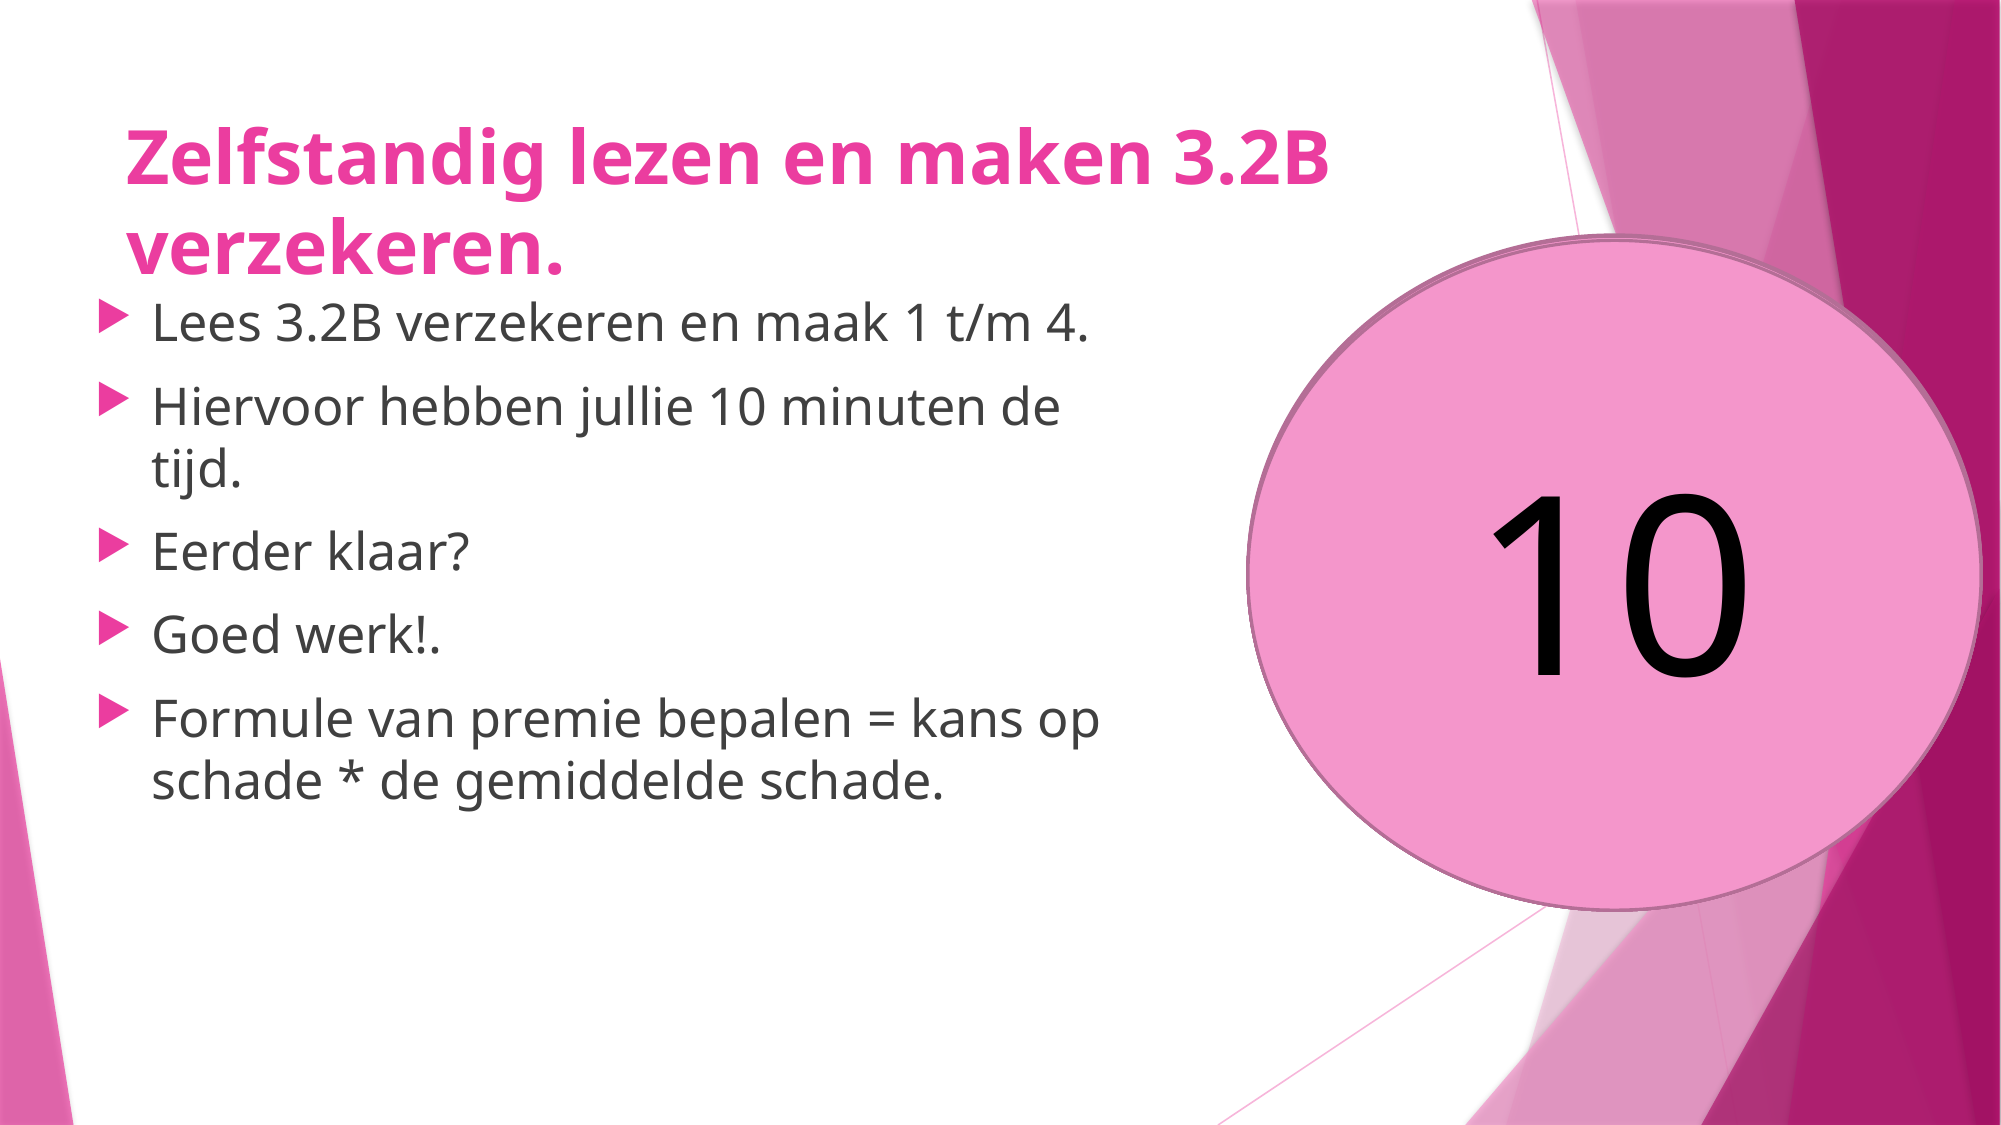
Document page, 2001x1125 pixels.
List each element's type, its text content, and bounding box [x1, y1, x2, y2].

text_box 10 [1246, 238, 1983, 912]
text_box 9 [1254, 234, 1975, 502]
list Lees 3.2B verzekeren en maak 1 t/m 4. Hiervoor hebben jullie 10 minuten de tijd. Eerder klaar? Goed werk!. Formule van premie bepalen = kans op schade * de gemiddelde schade. [80, 282, 1175, 1125]
title Zelfstandig lezen en maken 3.2B verzekeren. [111, 101, 1522, 319]
